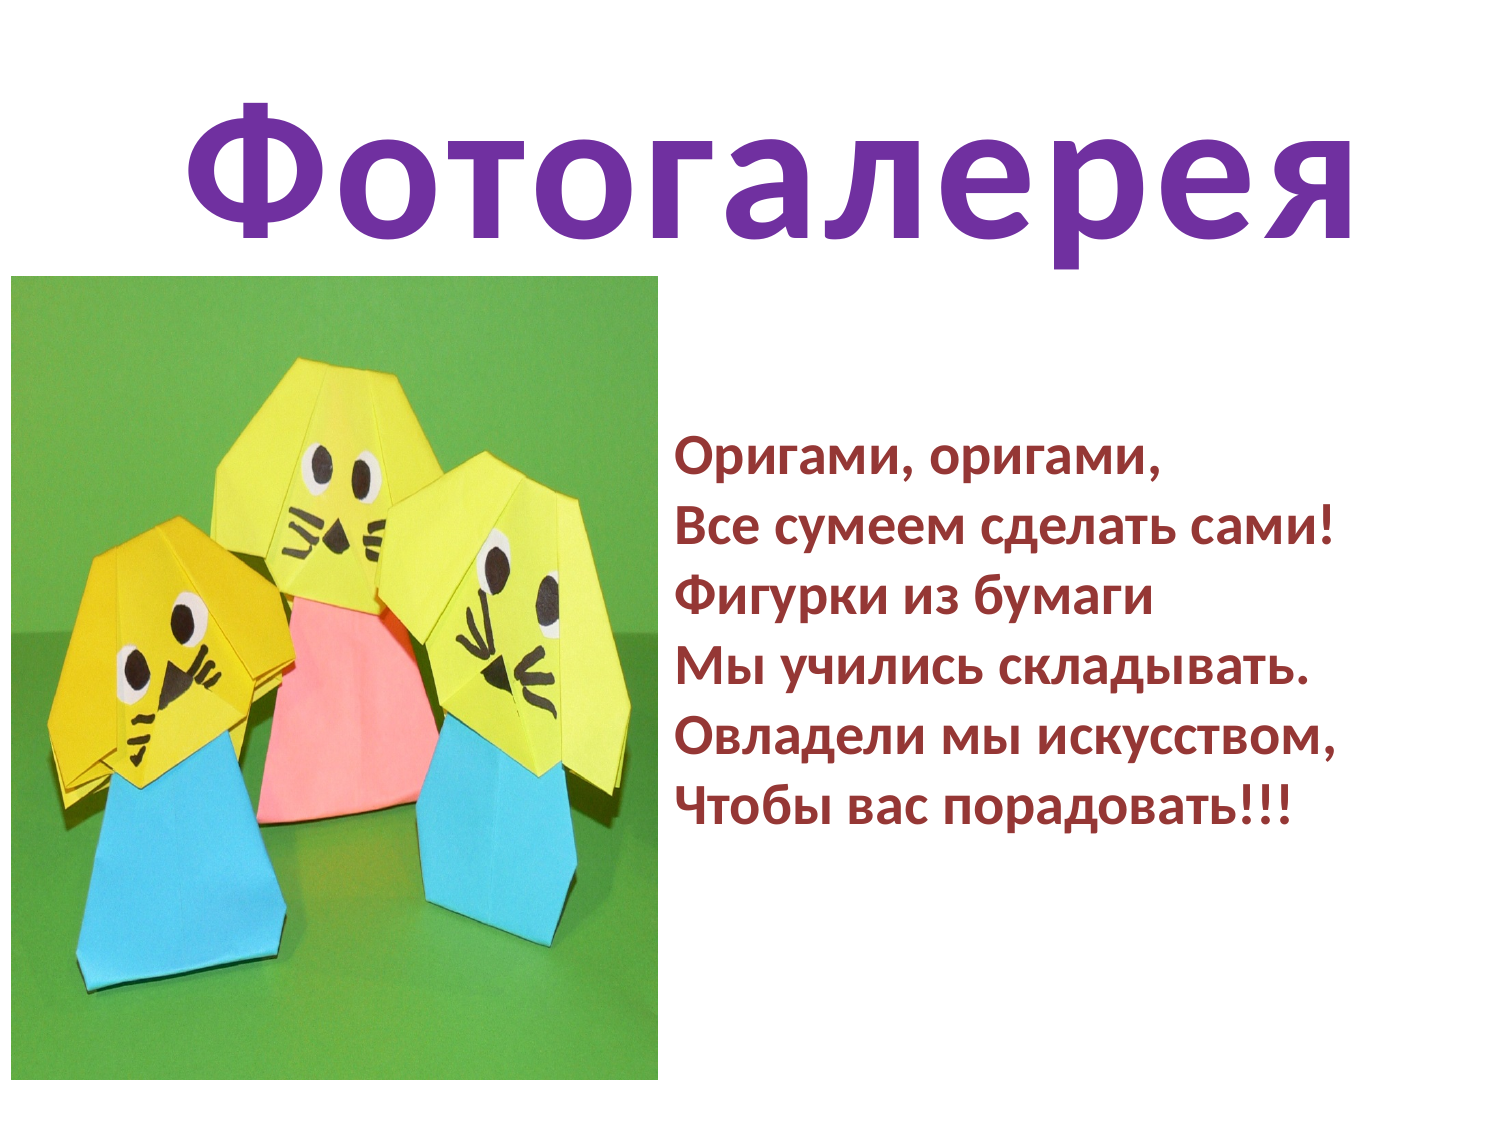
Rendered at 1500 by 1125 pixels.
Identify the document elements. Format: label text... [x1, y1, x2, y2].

picture [10, 276, 659, 1080]
text_box Оригами, оригами, Все сумеем сделать сами! Фигурки из бумаги Мы учились складывать. Овладели мы искусством, Чтобы вас порадовать!!! [662, 408, 1353, 844]
text_box Фотогалерея [168, 30, 1380, 286]
